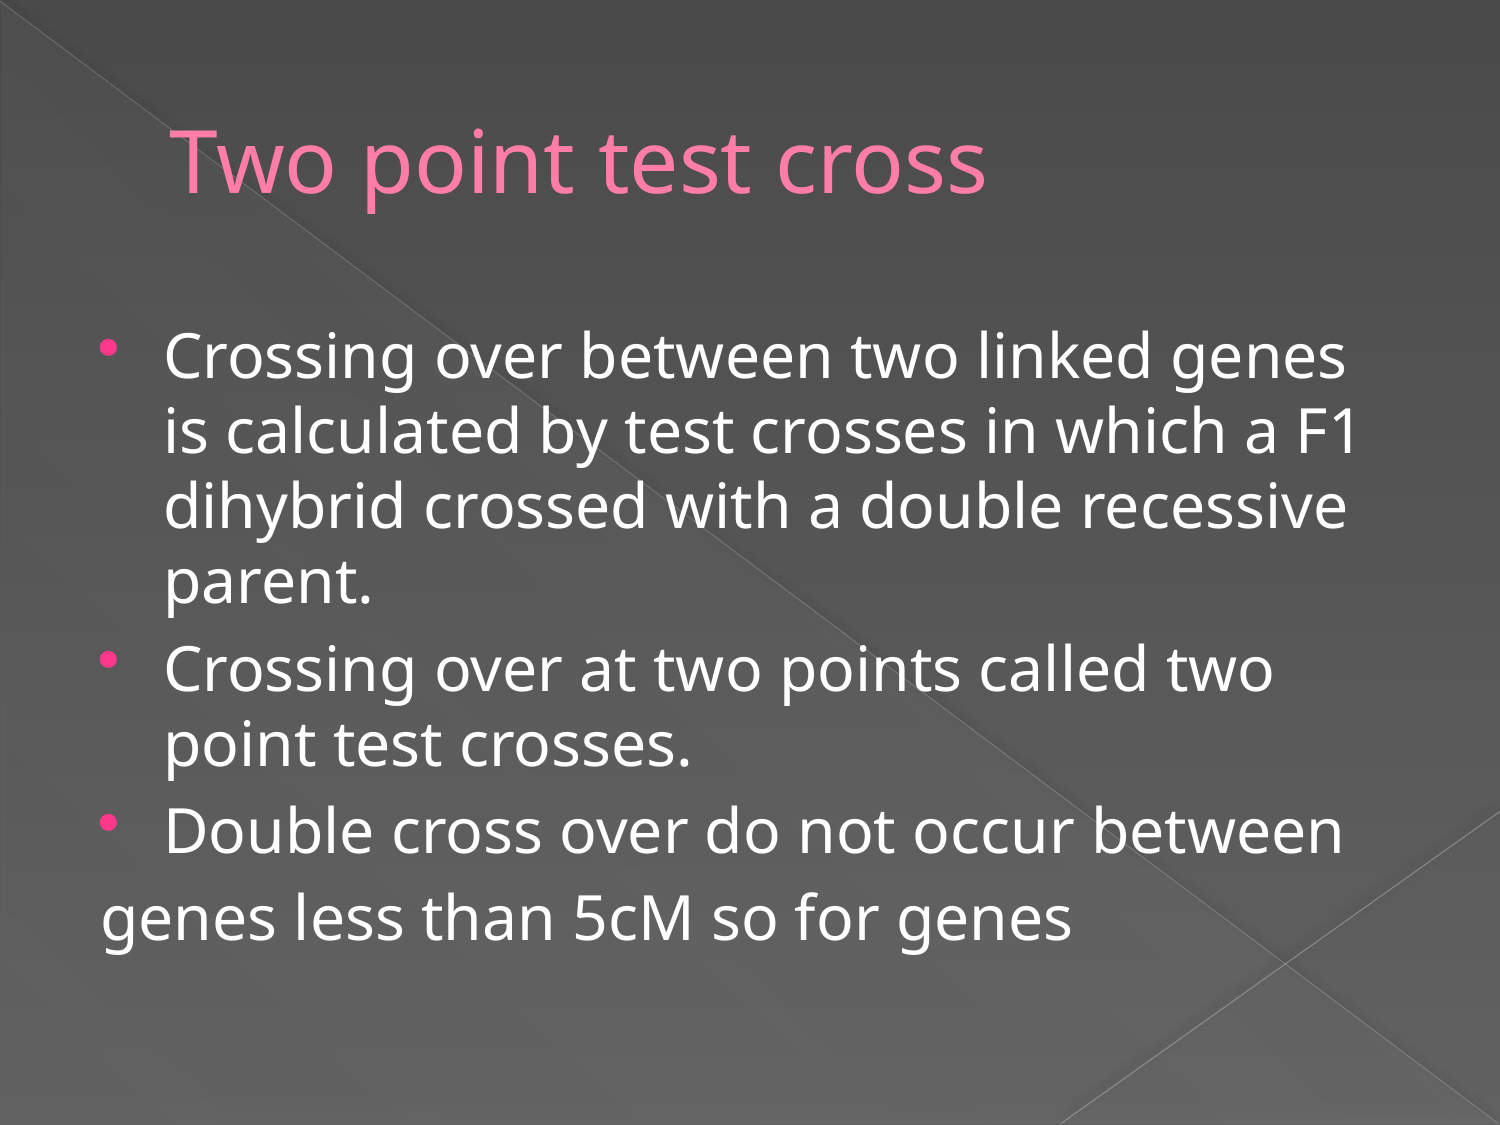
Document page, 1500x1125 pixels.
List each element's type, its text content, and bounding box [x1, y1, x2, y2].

list Crossing over between two linked genes is calculated by test crosses in which a F1 dihybrid crossed with a double recessive parent. Crossing over at two points called two point test crosses. Double cross over do not occur between genes less than 5cM so for genes [75, 308, 1425, 1059]
title Two point test cross [75, 43, 1425, 274]
